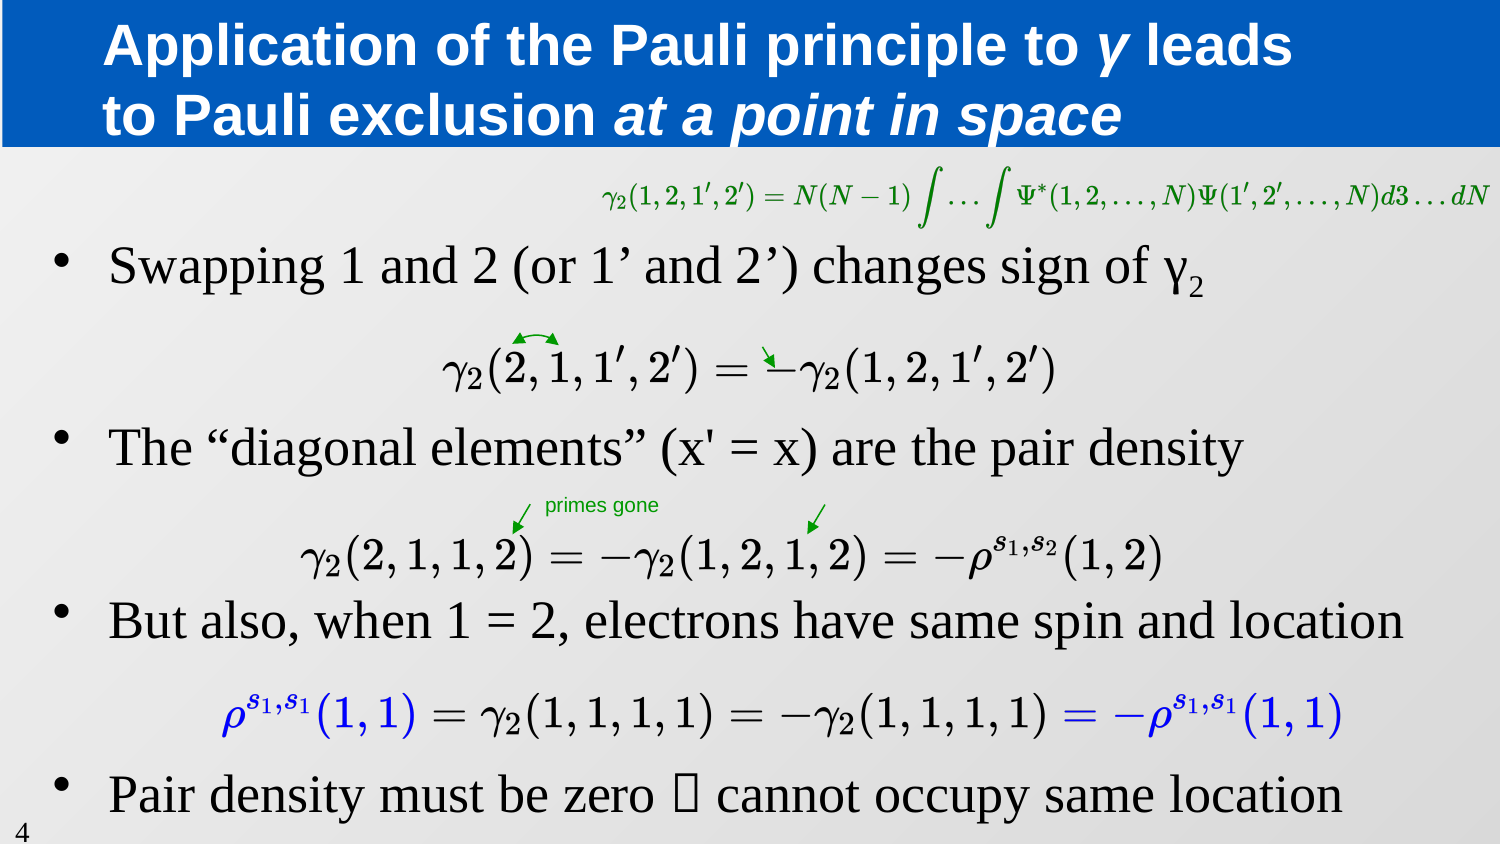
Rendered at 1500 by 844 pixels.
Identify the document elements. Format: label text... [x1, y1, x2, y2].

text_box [806, 504, 826, 526]
picture [299, 528, 1165, 581]
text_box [512, 504, 531, 526]
slide_number 4 [0, 806, 101, 844]
picture [602, 165, 1490, 229]
list Swapping 1 and 2 (or 1’ and 2’) changes sign of γ2 The “diagonal elements” (x' = x) are the pair density But also, when 1 = 2, electrons have same spin and location Pair density must be zero  cannot occupy same location [37, 221, 1500, 673]
title Application of the Pauli principle to γ leads to Pauli exclusion at a point in space [87, 0, 1363, 147]
text_box [515, 332, 556, 339]
picture [442, 340, 1058, 394]
text_box primes gone [530, 484, 675, 525]
picture [221, 686, 1346, 740]
